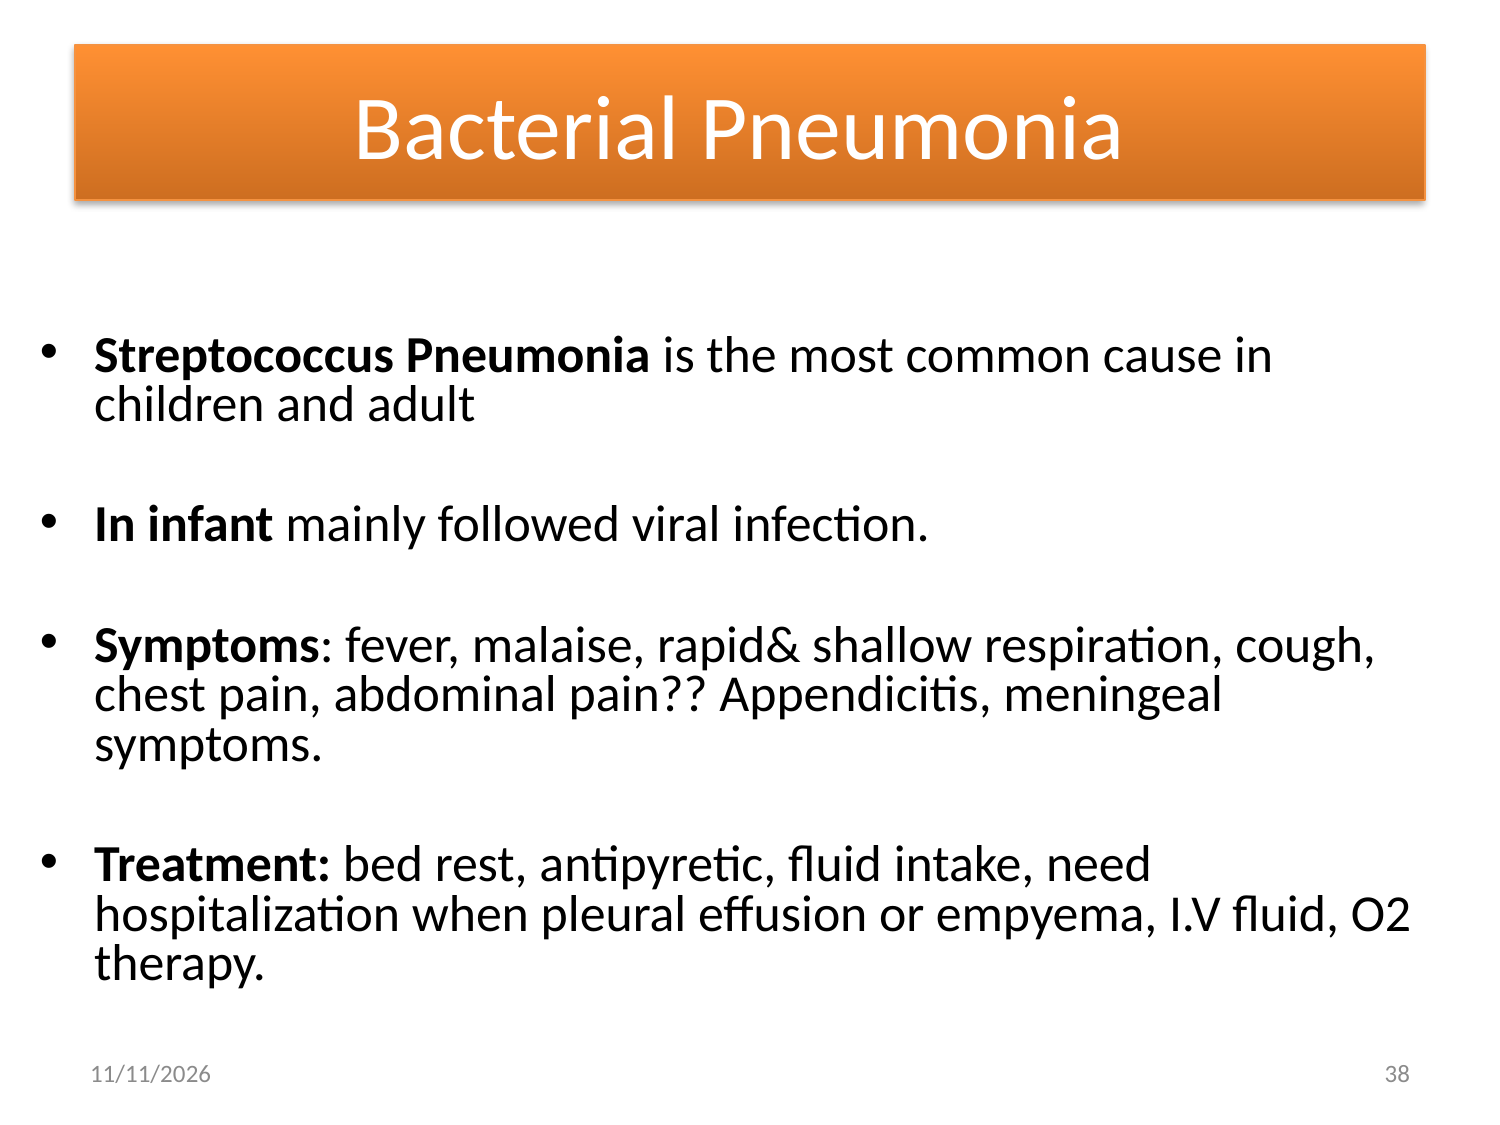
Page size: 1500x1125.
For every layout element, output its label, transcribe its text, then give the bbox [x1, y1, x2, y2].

list Streptococcus Pneumonia is the most common cause in children and adult In infant mainly followed viral infection. Symptoms: fever, malaise, rapid& shallow respiration, cough, chest pain, abdominal pain?? Appendicitis, meningeal symptoms. Treatment: bed rest, antipyretic, fluid intake, need hospitalization when pleural effusion or empyema, I.V fluid, O2 therapy. [24, 324, 1438, 1000]
title Bacterial Pneumonia [74, 44, 1426, 201]
slide_number 38 [1074, 1042, 1425, 1103]
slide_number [75, 1042, 425, 1103]
